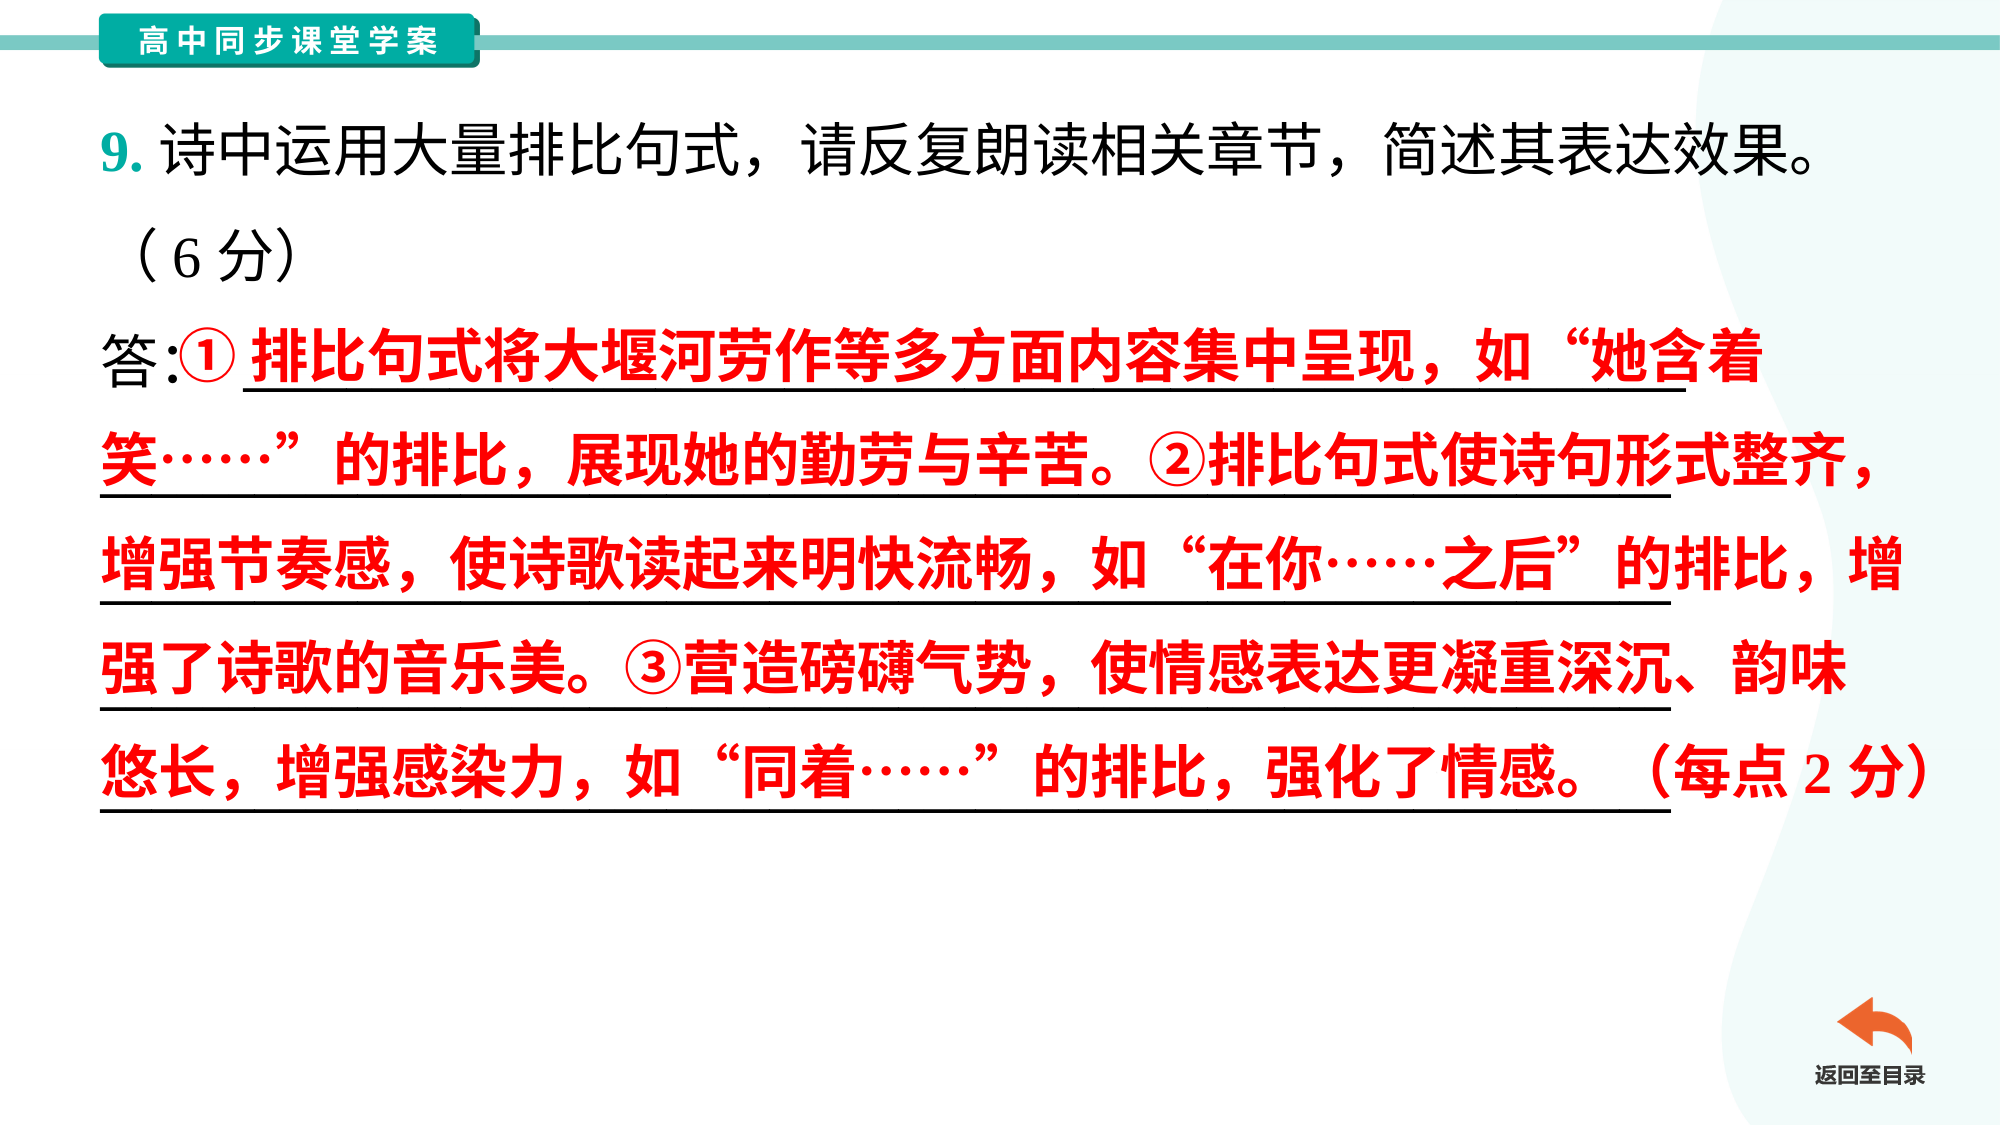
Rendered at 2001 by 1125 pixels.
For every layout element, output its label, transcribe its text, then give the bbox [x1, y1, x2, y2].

text_box 9.诗中运用大量排比句式，请反复朗读相关章节，简述其表达效果。 （6分） 答： ________________________________________________________ _____________________________________________________________ _____________________________________________________________ _____________________________________________________________ _____________________________________________________________ [100, 76, 1899, 284]
text_box 9.诗中运用大量排比句式，请反复朗读相关章节，简述其表达效果。 （6分） 答： ________________________________________________________ _____________________________________________________________ _____________________________________________________________ _____________________________________________________________ _____________________________________________________________ [100, 794, 1899, 801]
picture [0, 0, 2000, 1125]
text_box ①排比句式将大堰河劳作等多方面内容集中呈现，如“她含着 笑……”的排比，展现她的勤劳与辛苦。②排比句式使诗句形式整齐， 增强节奏感，使诗歌读起来明快流畅，如“在你……之后”的排比，增 强了诗歌的音乐美。③营造磅礴气势，使情感表达更凝重深沉、韵味 悠长，增强感染力，如“同着……”的排比，强化了情感。（每点2分） [100, 284, 1899, 794]
